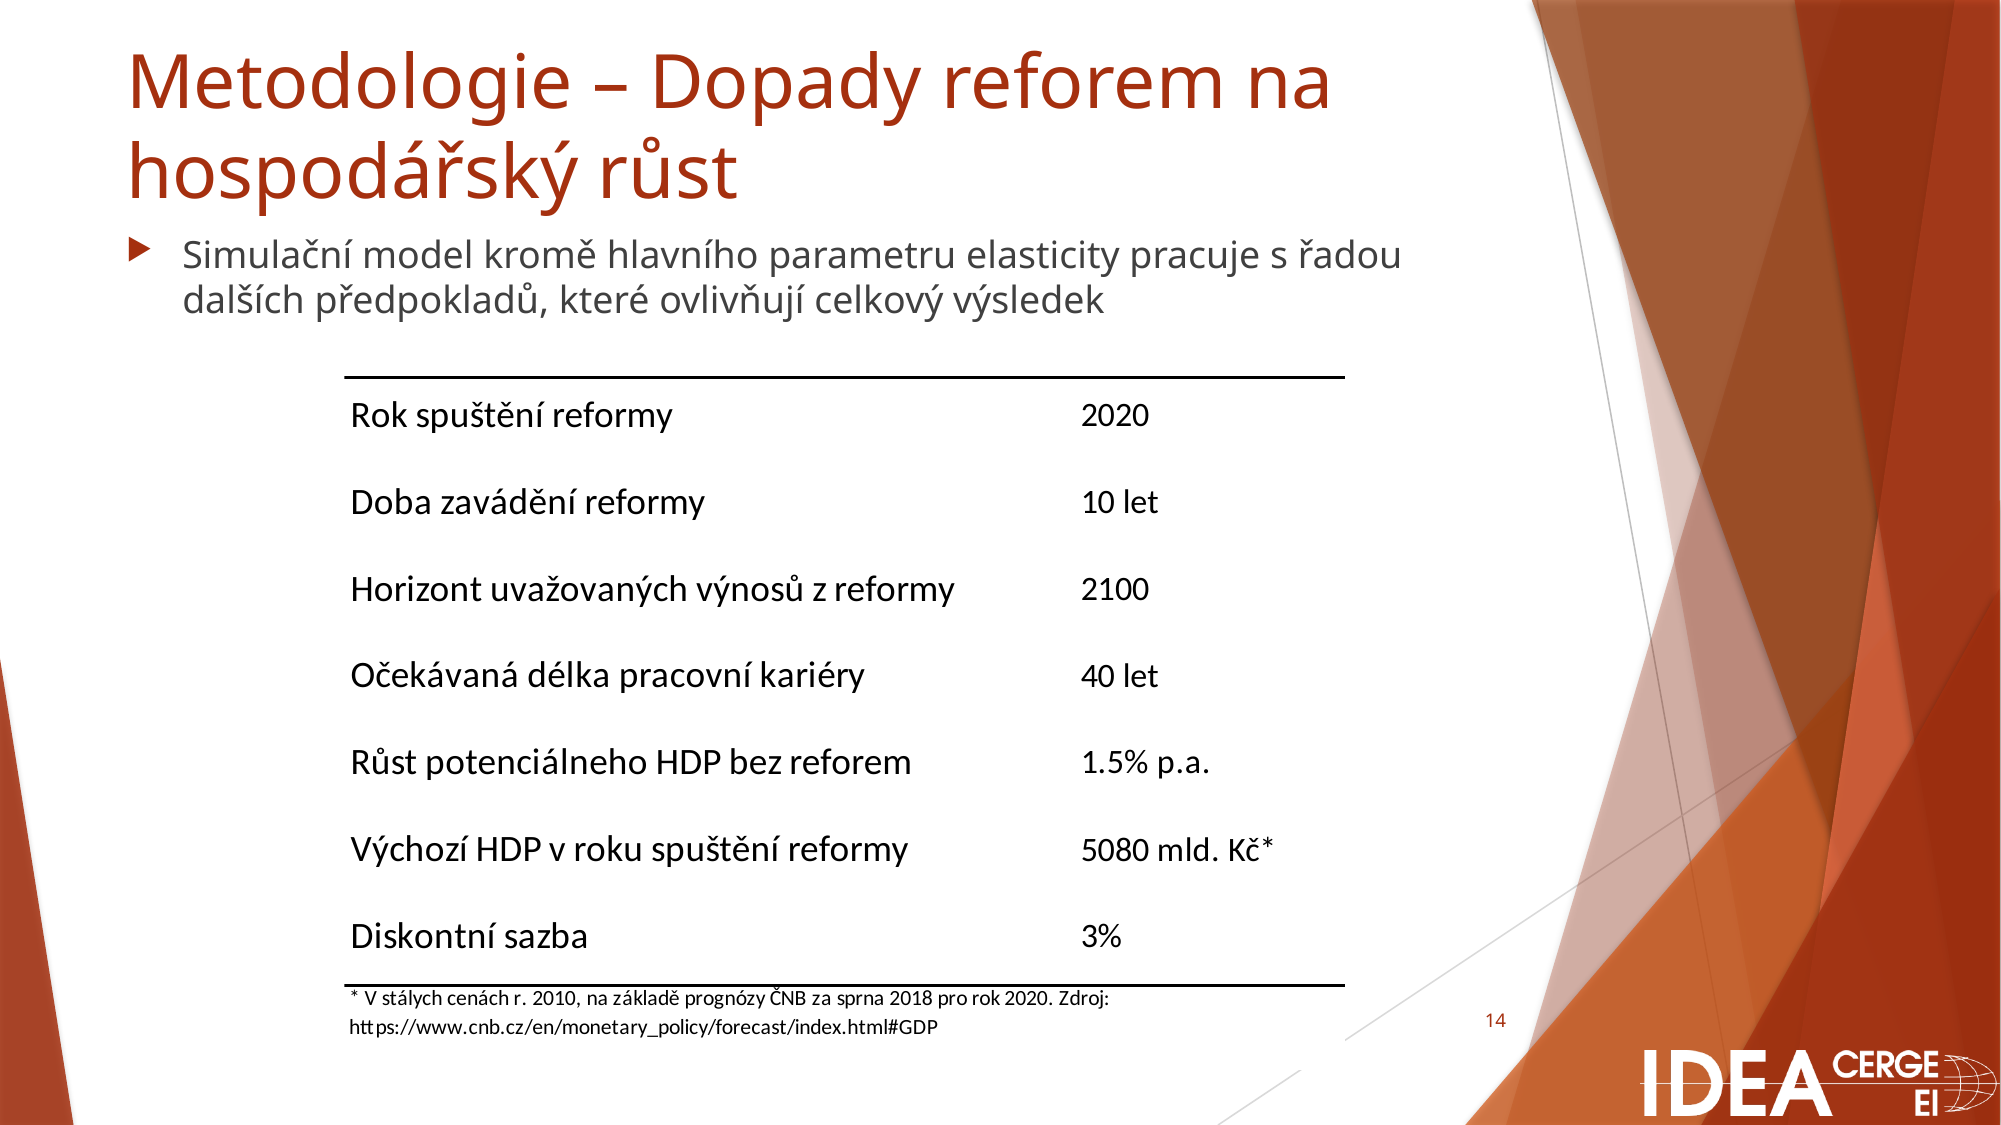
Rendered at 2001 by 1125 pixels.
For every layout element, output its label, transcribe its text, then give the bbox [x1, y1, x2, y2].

picture [1640, 1050, 2000, 1117]
slide_number 14 [1409, 991, 1522, 1051]
list Simulační model kromě hlavního parametru elasticity pracuje s řadou dalších předpokladů, které ovlivňují celkový výsledek [111, 223, 1522, 991]
picture [343, 330, 1347, 1072]
title Metodologie – Dopady reforem na hospodářský růst [111, 26, 1522, 223]
